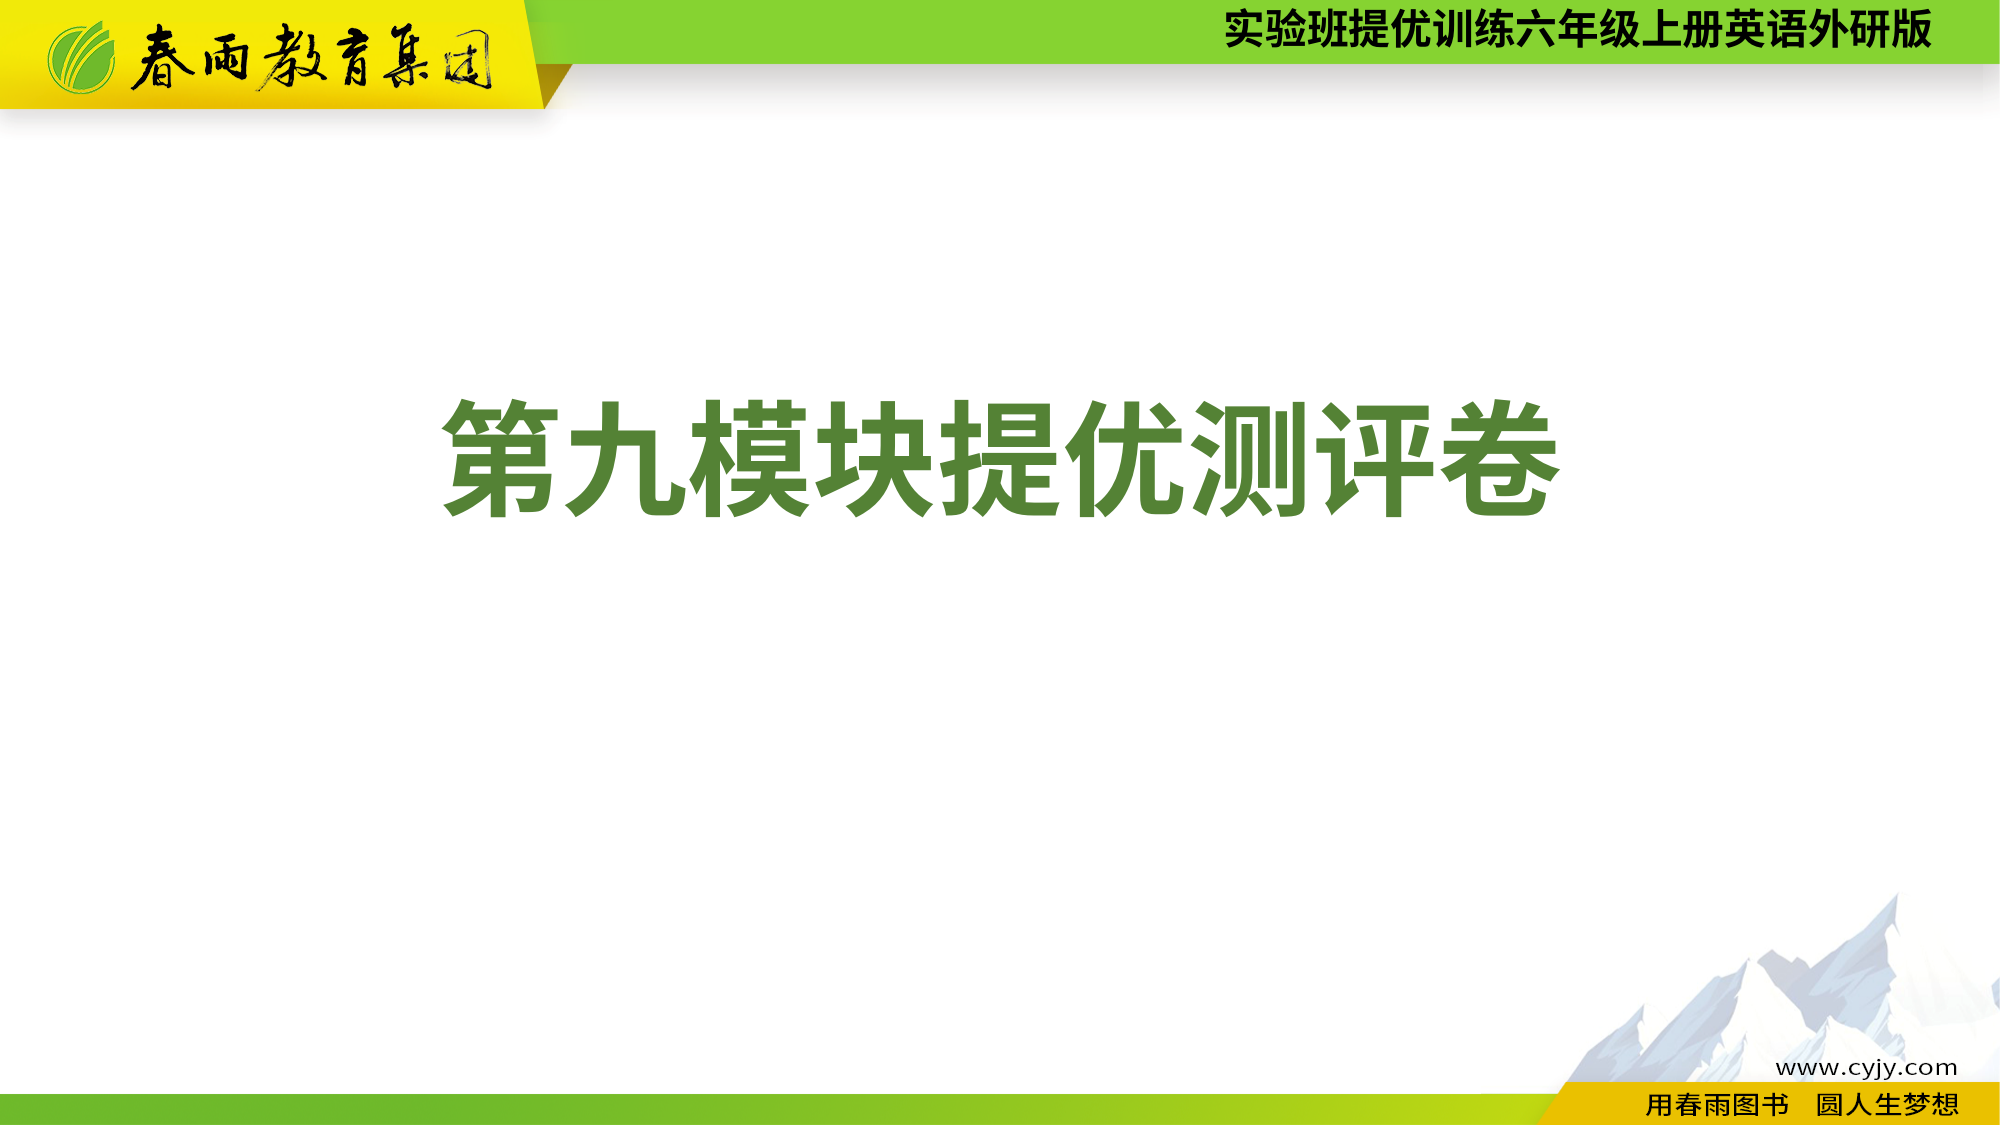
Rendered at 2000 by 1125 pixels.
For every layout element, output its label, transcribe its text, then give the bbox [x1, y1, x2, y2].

picture [0, 539, 2000, 1125]
text_box 第九模块提优测评卷 [0, 298, 2000, 539]
picture [0, 0, 2000, 298]
